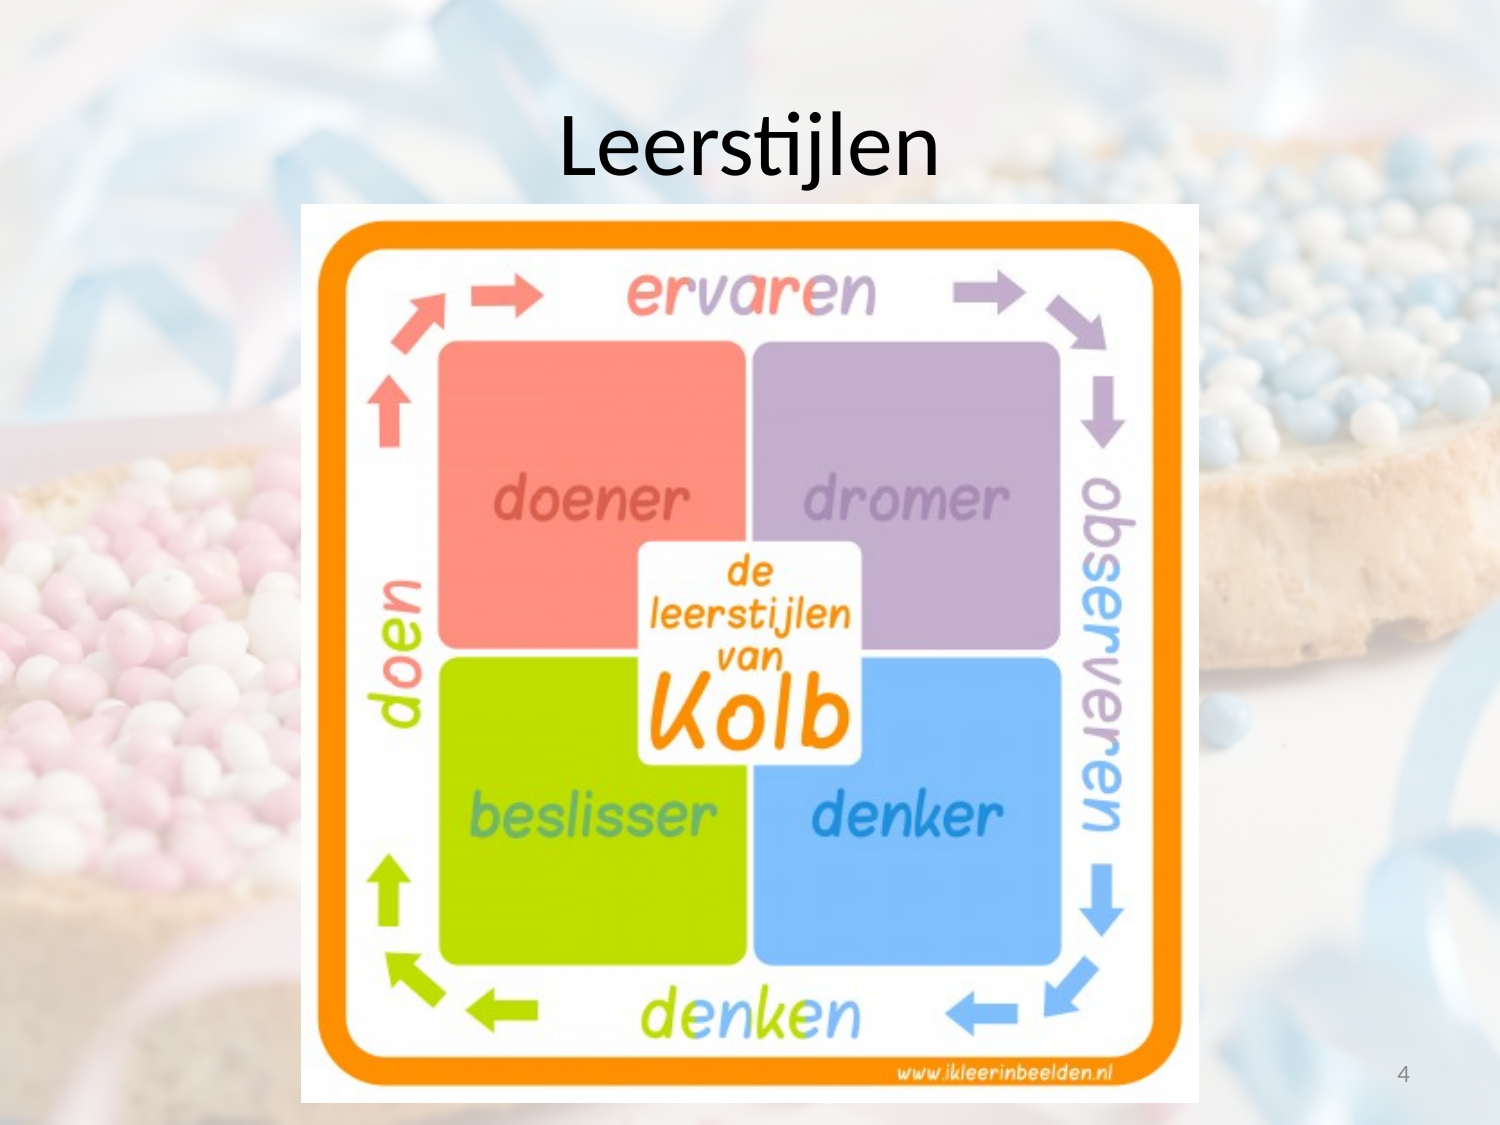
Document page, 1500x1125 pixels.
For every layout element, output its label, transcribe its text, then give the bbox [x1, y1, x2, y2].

slide_number 4 [1204, 1042, 1425, 1103]
picture [300, 204, 1200, 1103]
title Leerstijlen [75, 45, 1425, 233]
